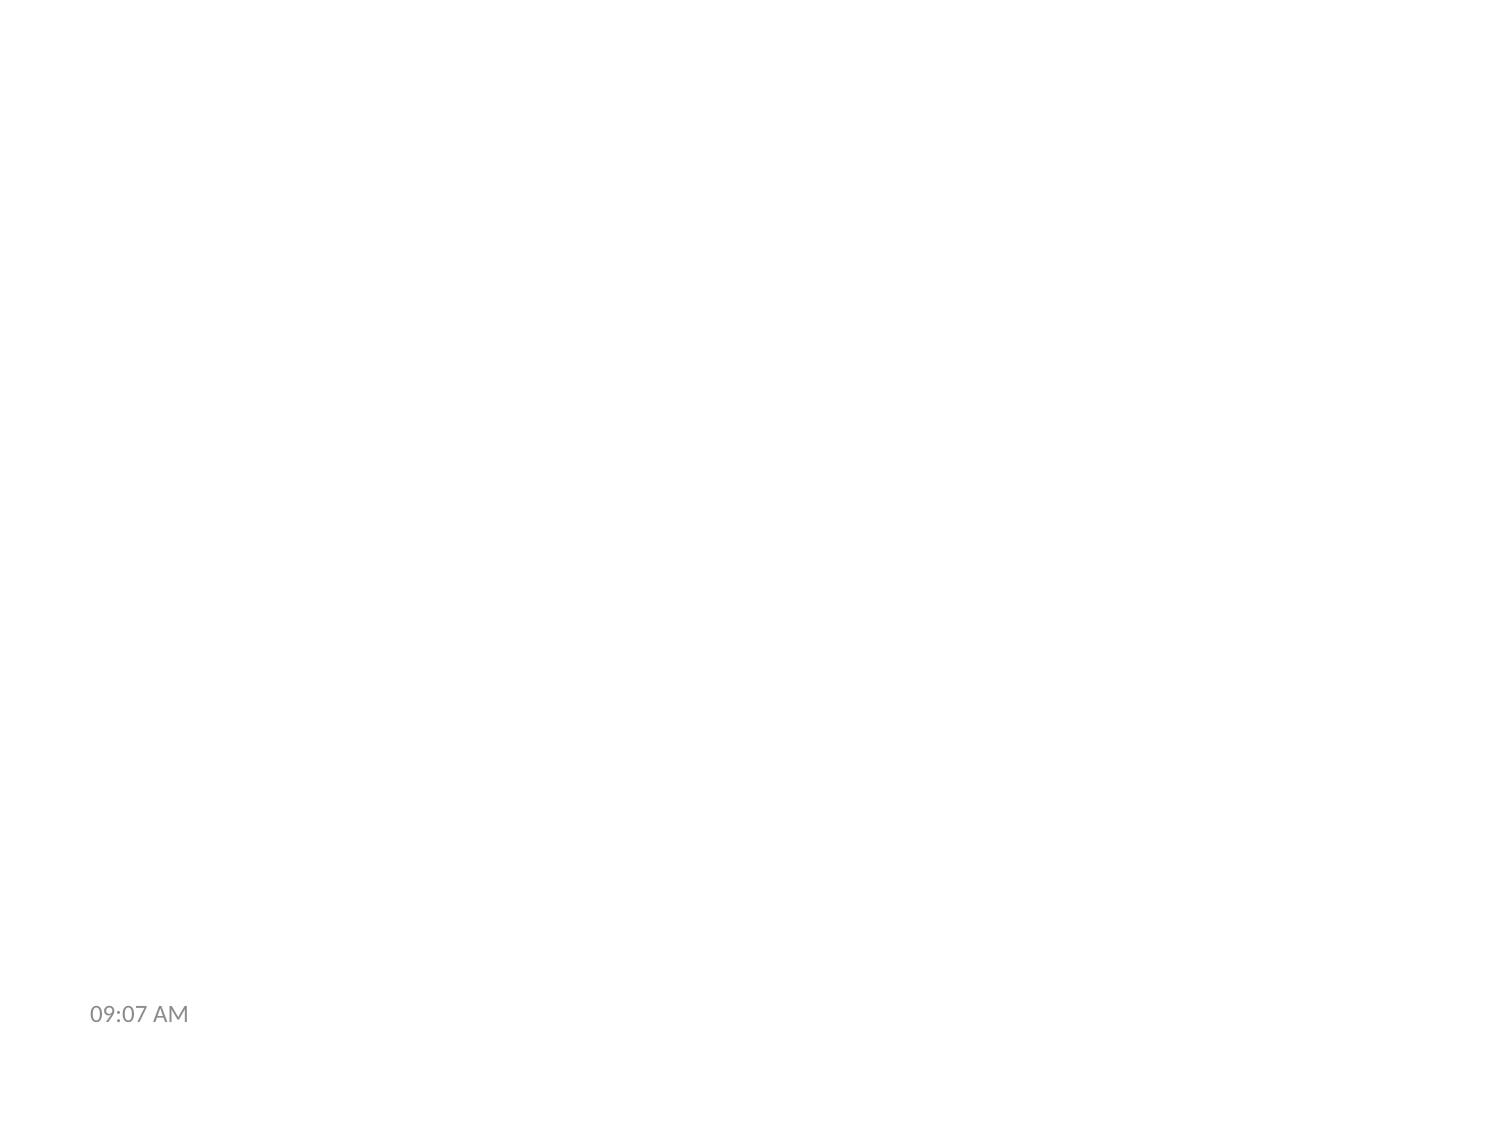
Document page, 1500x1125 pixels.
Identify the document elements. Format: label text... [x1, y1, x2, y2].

text_box 3:35 PM [75, 982, 425, 1043]
